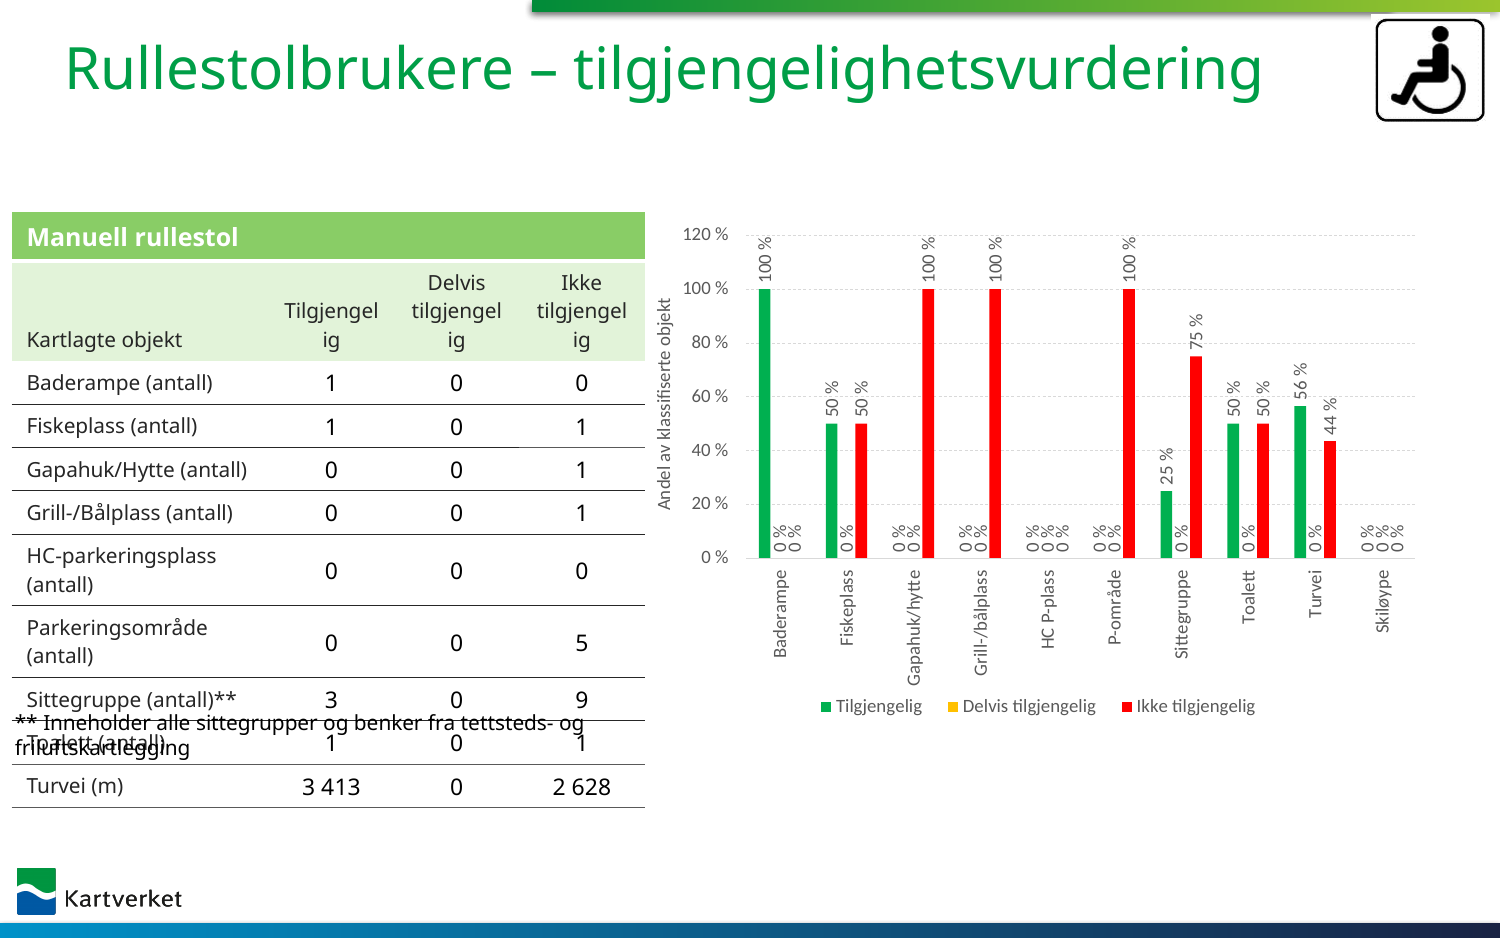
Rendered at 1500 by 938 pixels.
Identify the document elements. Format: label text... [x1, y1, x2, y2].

picture [643, 218, 1427, 728]
table_cell 2 628 [519, 768, 645, 807]
table_header Manuell rullestol [12, 212, 645, 259]
table_cell Baderampe (antall) [12, 361, 269, 404]
table_cell 5 [519, 606, 638, 677]
table_cell Gapahuk/Hytte (antall) [12, 448, 269, 490]
table_cell 0 [269, 535, 394, 605]
table_cell 0 [394, 405, 519, 447]
table_cell 0 [269, 448, 394, 490]
picture [1371, 13, 1491, 127]
table_cell 0 [394, 491, 519, 534]
table_cell Tilgjengelig [269, 263, 394, 361]
table_cell 0 [394, 768, 519, 807]
table_cell Ikke tilgjengelig [519, 263, 638, 361]
table_cell 0 [269, 491, 394, 534]
table_cell 0 [394, 448, 519, 490]
table_cell 3 413 [269, 768, 394, 807]
table_cell 1 [269, 361, 394, 404]
table_cell 0 [394, 361, 519, 404]
table_cell Sittegruppe (antall)** [12, 678, 269, 702]
table_cell 1 [519, 491, 638, 534]
table_cell Grill-/Bålplass (antall) [12, 491, 269, 534]
table_cell 0 [394, 606, 519, 677]
table_cell 0 [519, 535, 638, 605]
table_cell Fiskeplass (antall) [12, 405, 269, 447]
table_cell HC-parkeringsplass (antall) [12, 535, 269, 605]
table_cell Turvei (m) [12, 768, 269, 807]
table_cell 1 [519, 405, 638, 447]
text_box ** Inneholder alle sittegrupper og benker fra tettsteds- og friluftskartlegging [0, 702, 745, 768]
table_cell Kartlagte objekt [12, 263, 269, 361]
table_cell 3 [269, 678, 394, 702]
table_cell 0 [394, 678, 519, 702]
table_cell 0 [394, 535, 519, 605]
table_cell Parkeringsområde (antall) [12, 606, 269, 677]
table_cell 0 [269, 606, 394, 677]
table_cell 1 [519, 448, 638, 490]
table_cell 0 [519, 361, 638, 404]
text_box Rullestolbrukere – tilgjengelighetsvurdering [49, 12, 1372, 109]
table_cell 1 [269, 405, 394, 447]
table_cell Delvis tilgjengelig [394, 263, 519, 361]
table_cell 9 [519, 678, 638, 702]
